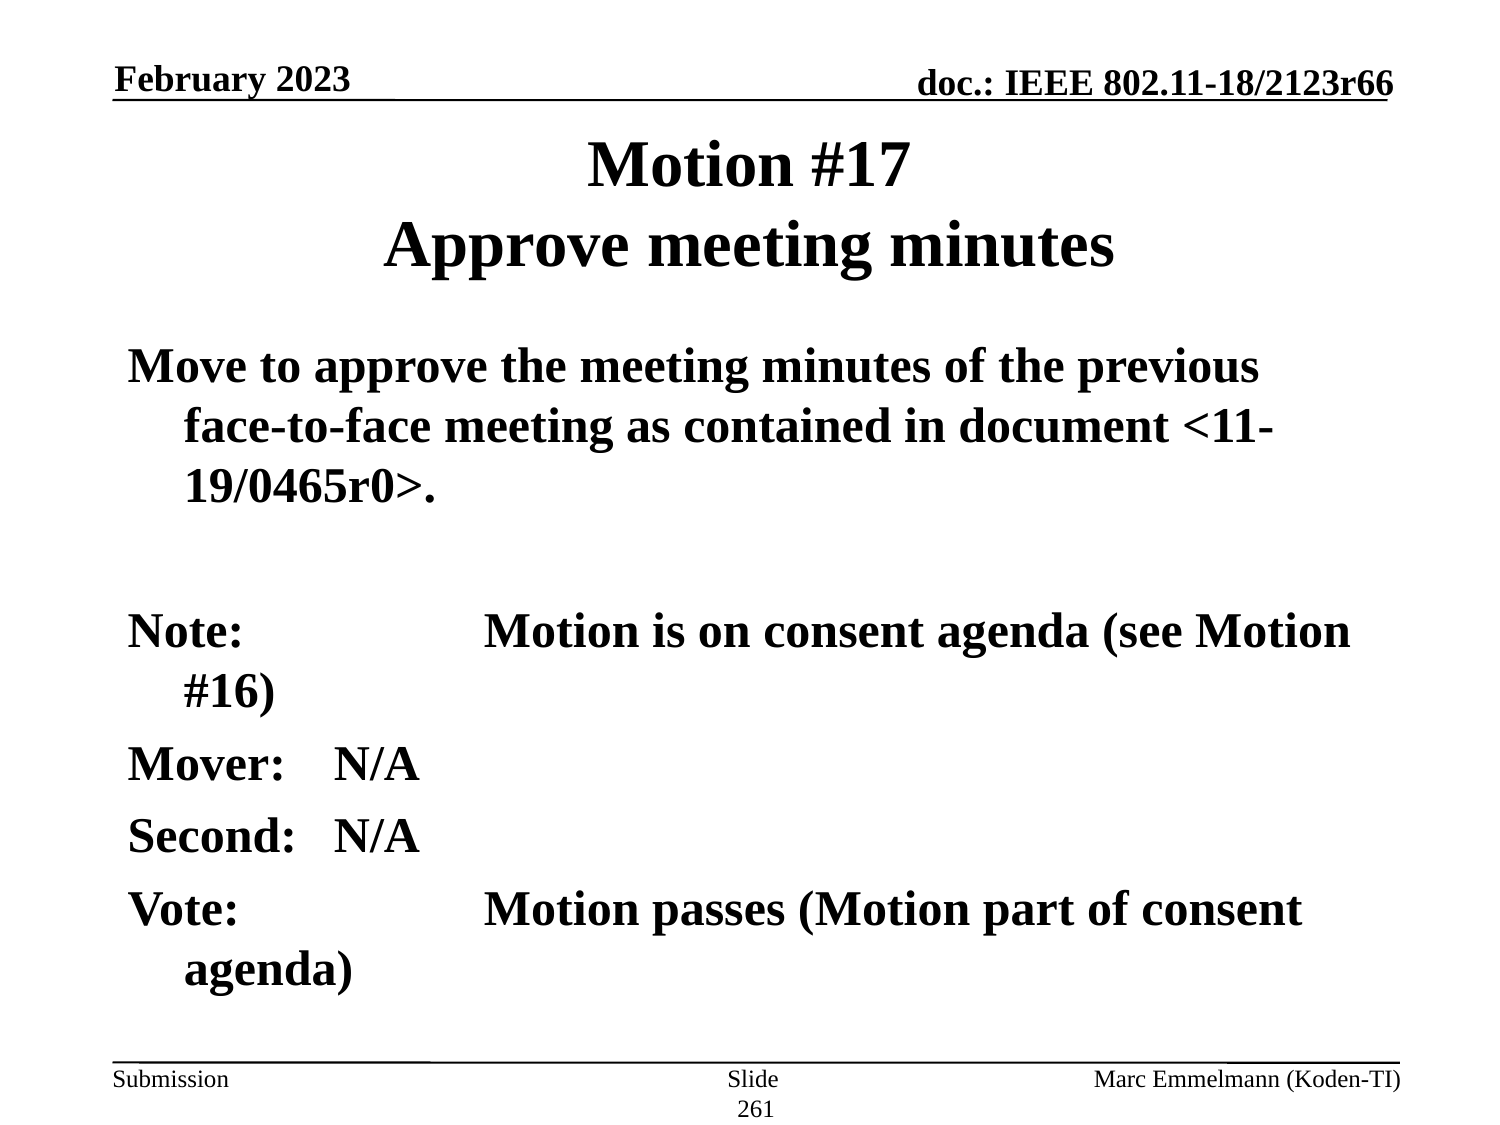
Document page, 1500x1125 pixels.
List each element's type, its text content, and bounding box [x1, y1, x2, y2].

list Move to approve the meeting minutes of the previous face-to-face meeting as contained in document <11-19/0465r0>. Note: Motion is on consent agenda (see Motion #16) Mover: N/A Second: N/A Vote: Motion passes (Motion part of consent agenda) [112, 324, 1388, 1000]
title Motion #17 Approve meeting minutes [112, 112, 1388, 288]
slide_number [114, 54, 423, 100]
footer Marc Emmelmann (Koden-TI) [878, 1061, 1402, 1093]
slide_number Slide 261 [712, 1061, 800, 1123]
